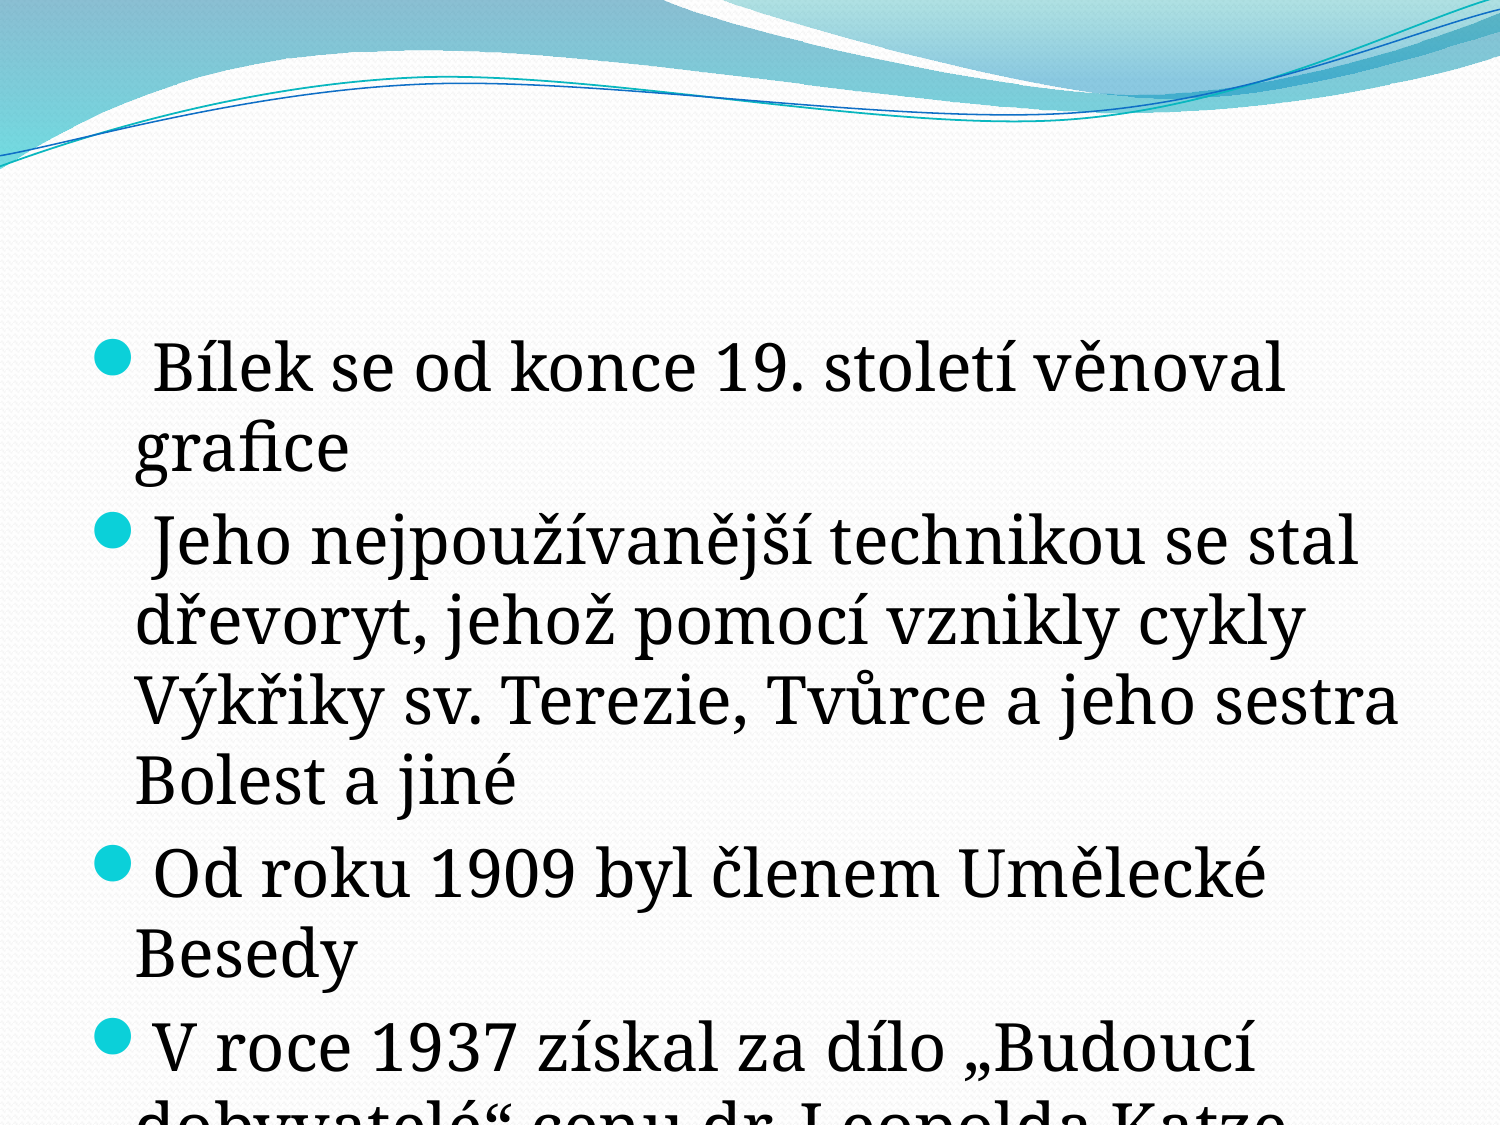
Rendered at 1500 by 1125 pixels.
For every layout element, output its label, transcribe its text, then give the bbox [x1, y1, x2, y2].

list Bílek se od konce 19. století věnoval grafice Jeho nejpoužívanější technikou se stal dřevoryt, jehož pomocí vznikly cykly Výkřiky sv. Terezie, Tvůrce a jeho sestra Bolest a jiné Od roku 1909 byl členem Umělecké Besedy V roce 1937 získal za dílo „Budoucí dobyvatelé“ cenu dr. Leopolda Katze [75, 317, 1425, 1038]
